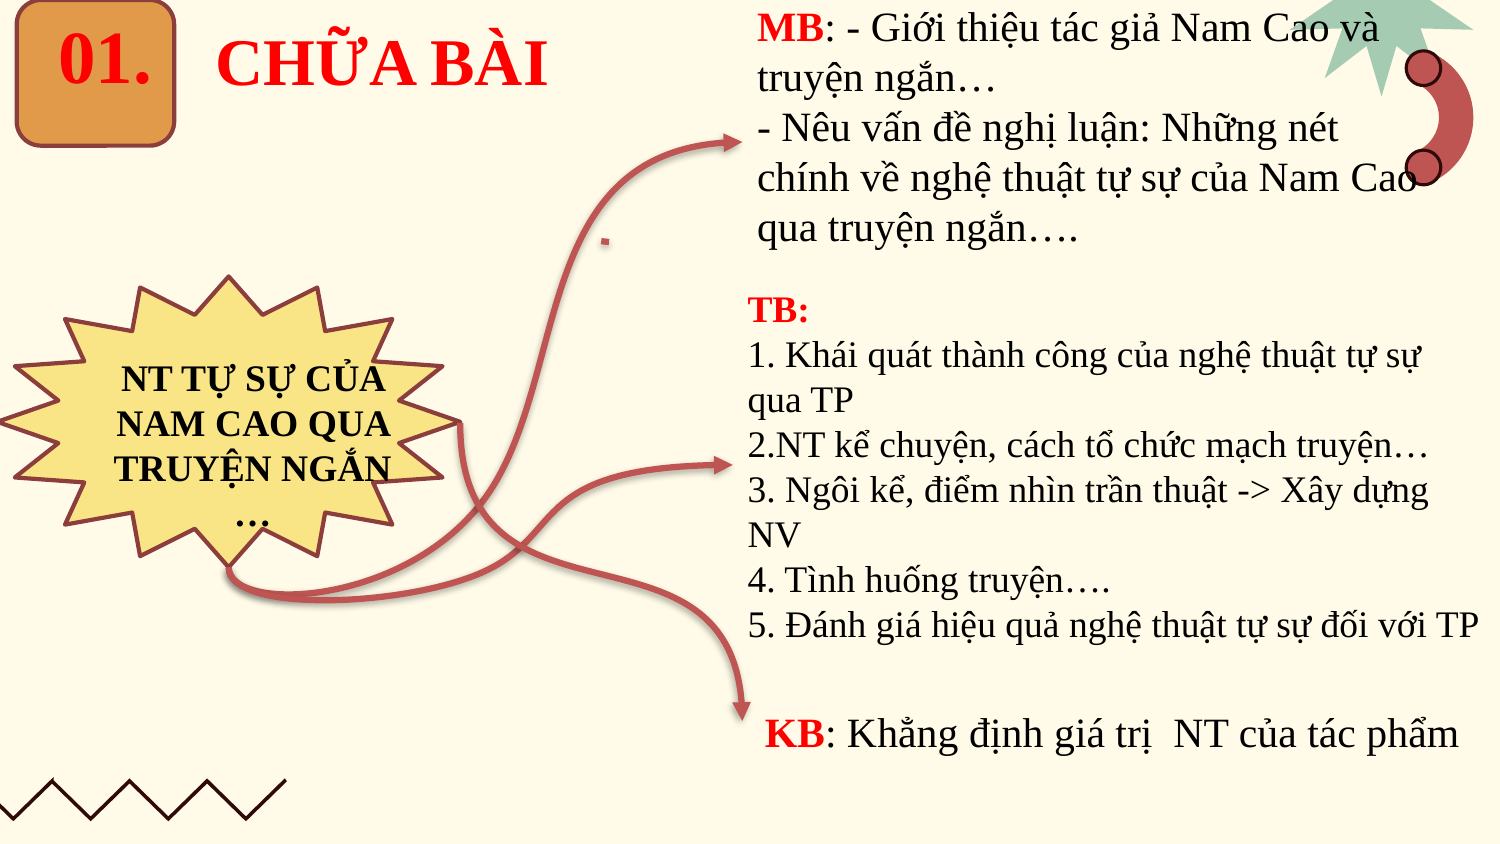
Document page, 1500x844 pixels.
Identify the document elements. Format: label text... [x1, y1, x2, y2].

text_box [410, 449, 445, 482]
text_box [410, 402, 454, 442]
text_box [282, 541, 323, 559]
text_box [459, 421, 733, 429]
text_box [459, 143, 743, 422]
text_box [410, 361, 445, 395]
text_box KB: Khẳng định giá trị NT của tác phẩm [750, 698, 1493, 763]
text_box [135, 541, 176, 559]
text_box CHỮA BÀI [201, 11, 742, 106]
text_box [0, 274, 395, 527]
text_box 01. [43, 1, 172, 106]
text_box MB: - Giới thiệu tác giả Nam Cao và truyện ngắn… - Nêu vấn đề nghị luận: Những nét chính về nghệ thuật tự sự của Nam Cao qua truyện ngắn…. [742, 0, 1457, 277]
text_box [451, 430, 751, 714]
text_box [202, 541, 255, 566]
text_box TB: 1. Khái quát thành công của nghệ thuật tự sự qua TP 2.NT kể chuyện, cách tổ chức mạch truyện… 3. Ngôi kể, điểm nhìn trần thuật -> Xây dựng NV 4. Tình huống truyện…. 5. Đánh giá hiệu quả nghệ thuật tự sự đối với TP [745, 277, 1500, 653]
text_box [14, 0, 177, 148]
text_box NT TỰ SỰ CỦA NAM CAO QUA TRUYỆN NGẮN … [95, 346, 410, 541]
